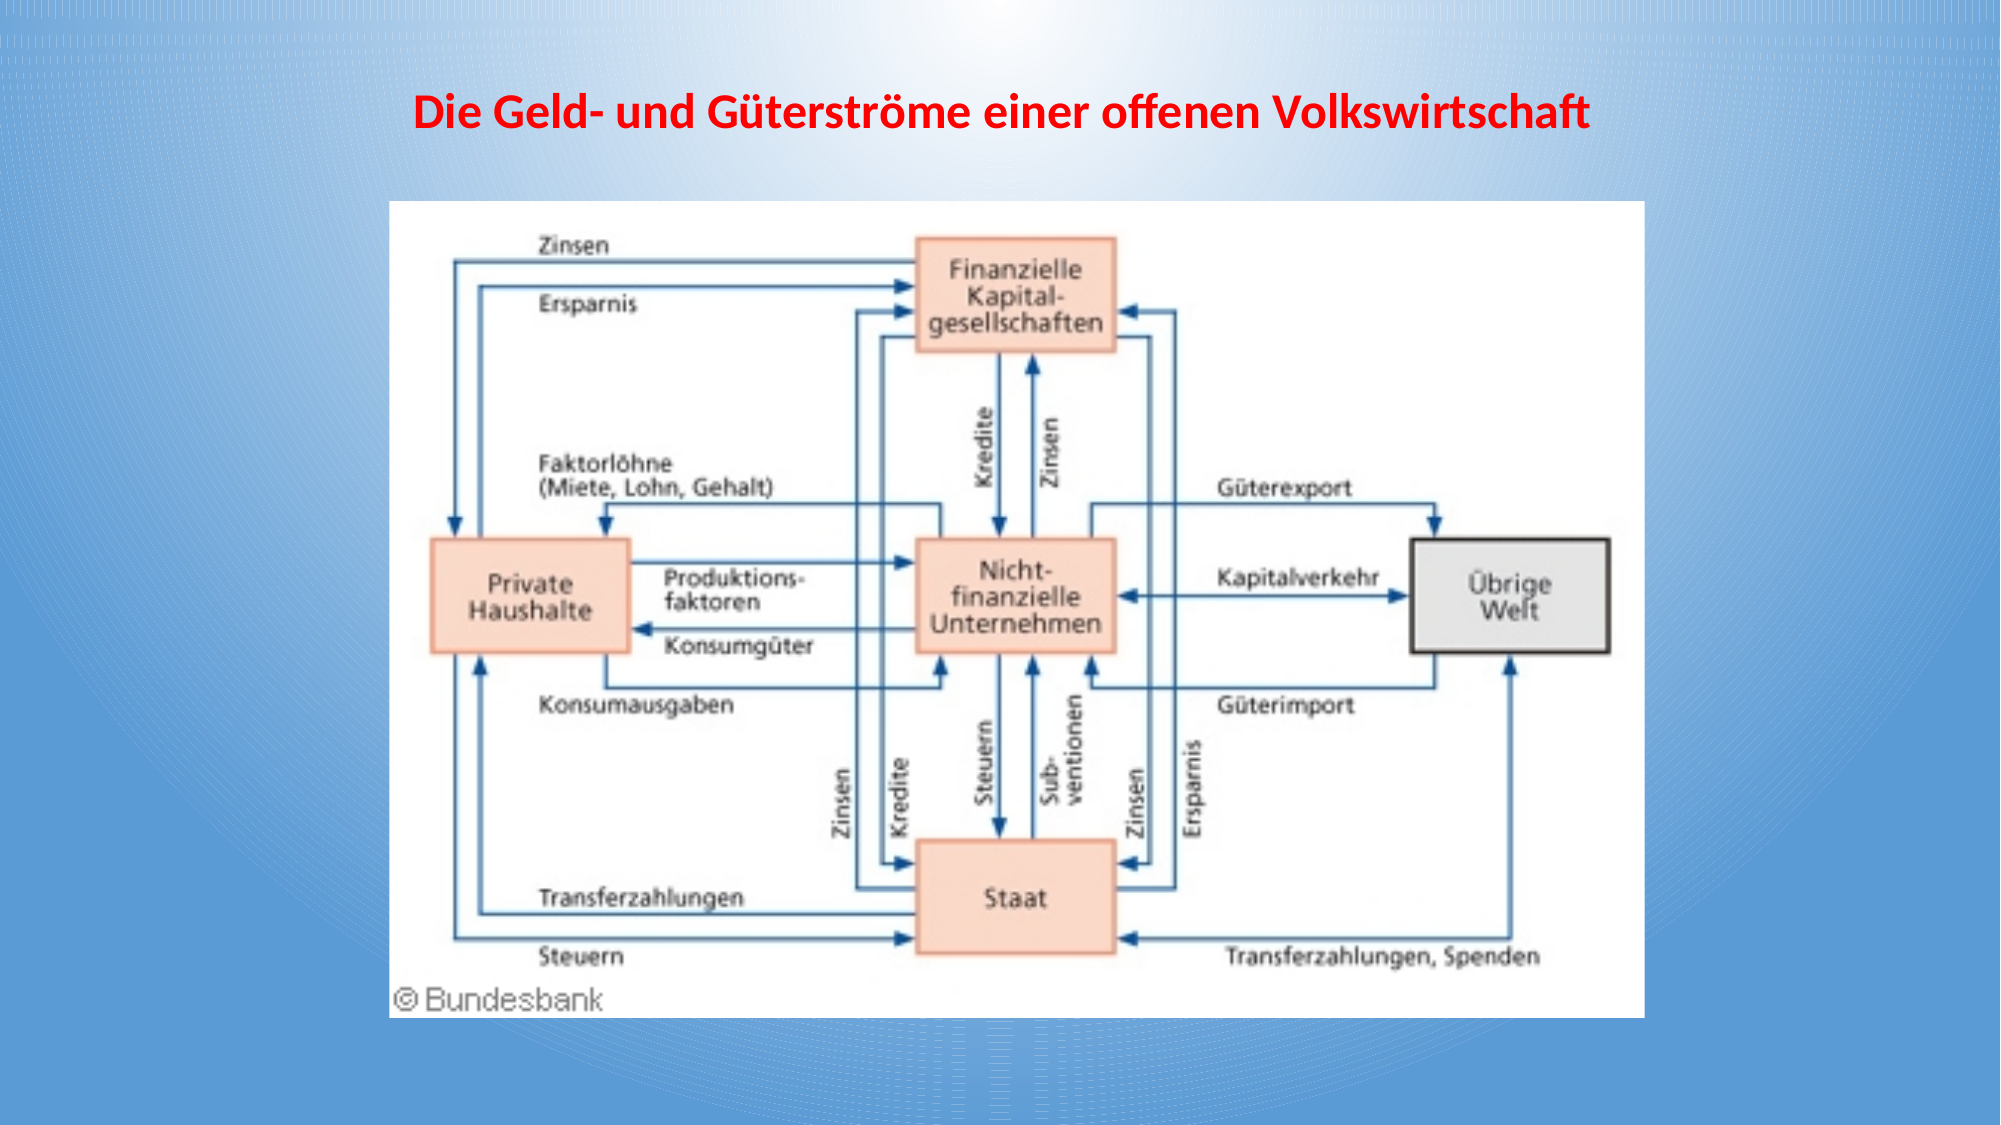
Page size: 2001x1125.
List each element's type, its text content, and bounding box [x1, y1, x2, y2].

text_box Die Geld- und Güterströme einer offenen Volkswirtschaft [398, 71, 1607, 147]
picture [389, 201, 1645, 1018]
